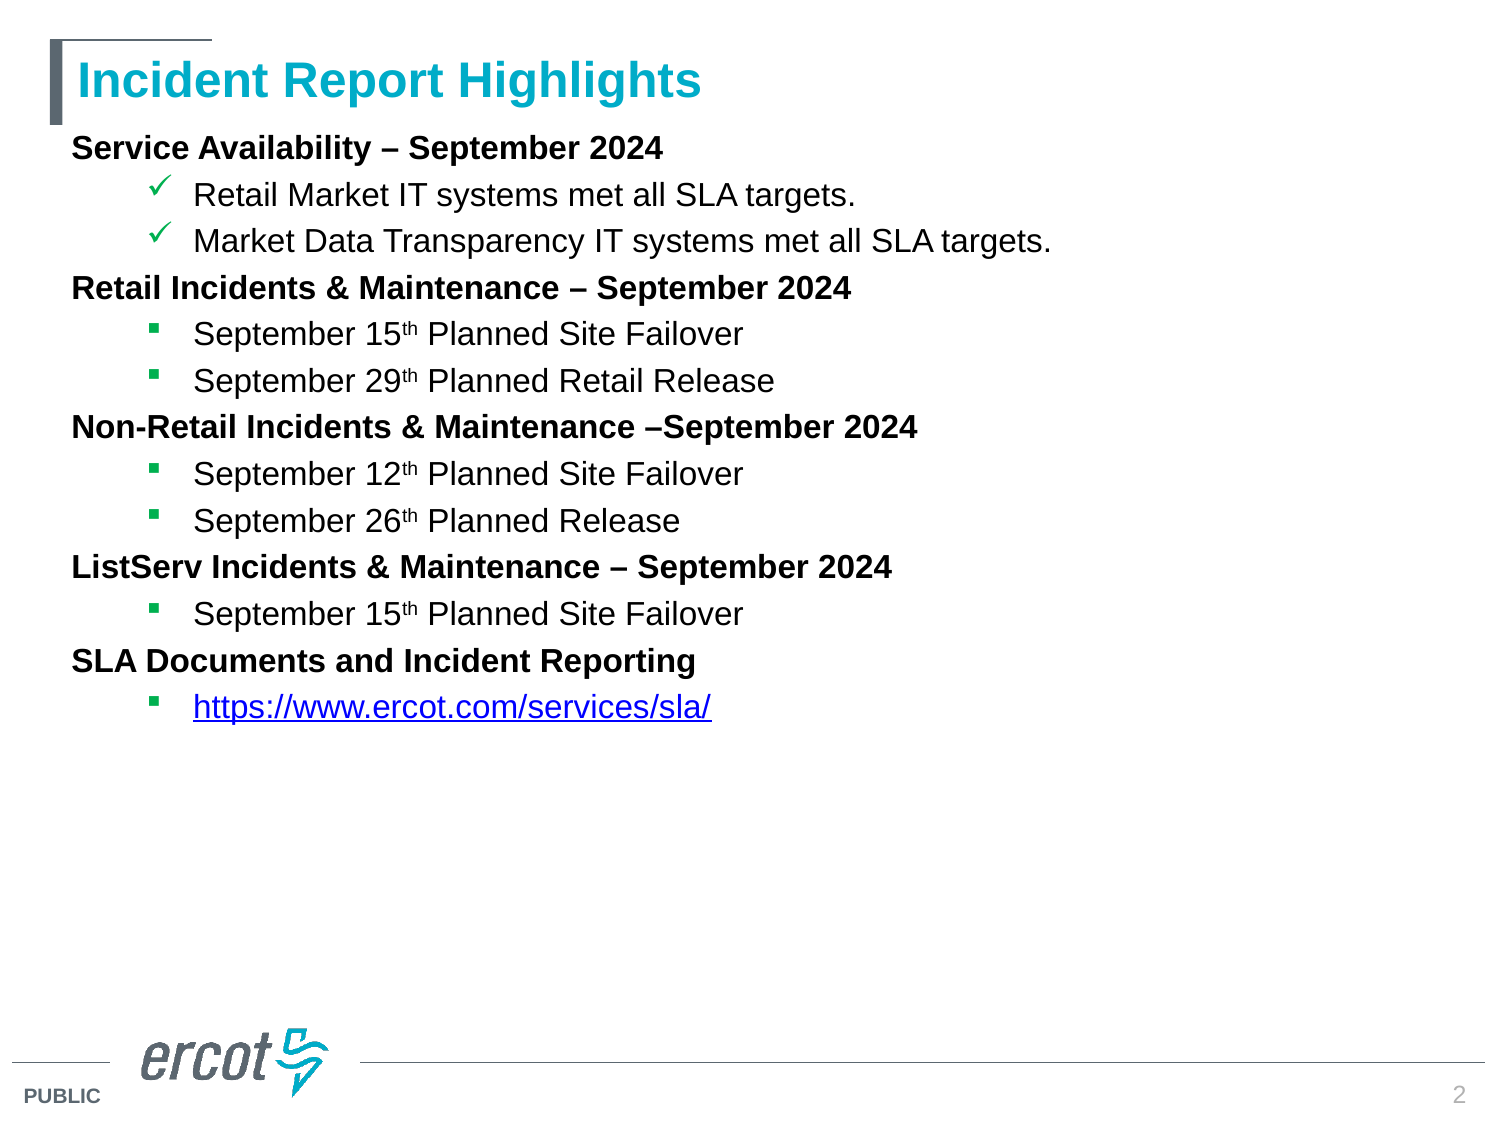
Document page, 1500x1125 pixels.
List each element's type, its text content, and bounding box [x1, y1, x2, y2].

picture [137, 1050, 332, 1100]
title Incident Report Highlights [62, 39, 1450, 118]
slide_number 2 [1437, 1076, 1475, 1112]
list Service Availability – September 2024 Retail Market IT systems met all SLA targets. Market Data Transparency IT systems met all SLA targets. Retail Incidents & Maintenance – September 2024 September 15th Planned Site Failover September 29th Planned Retail Release Non-Retail Incidents & Maintenance –September 2024 September 12th Planned Site Failover September 26th Planned Release ListServ Incidents & Maintenance – September 2024 September 15th Planned Site Failover SLA Documents and Incident Reporting https://www.ercot.com/services/sla/ [56, 118, 1457, 1050]
